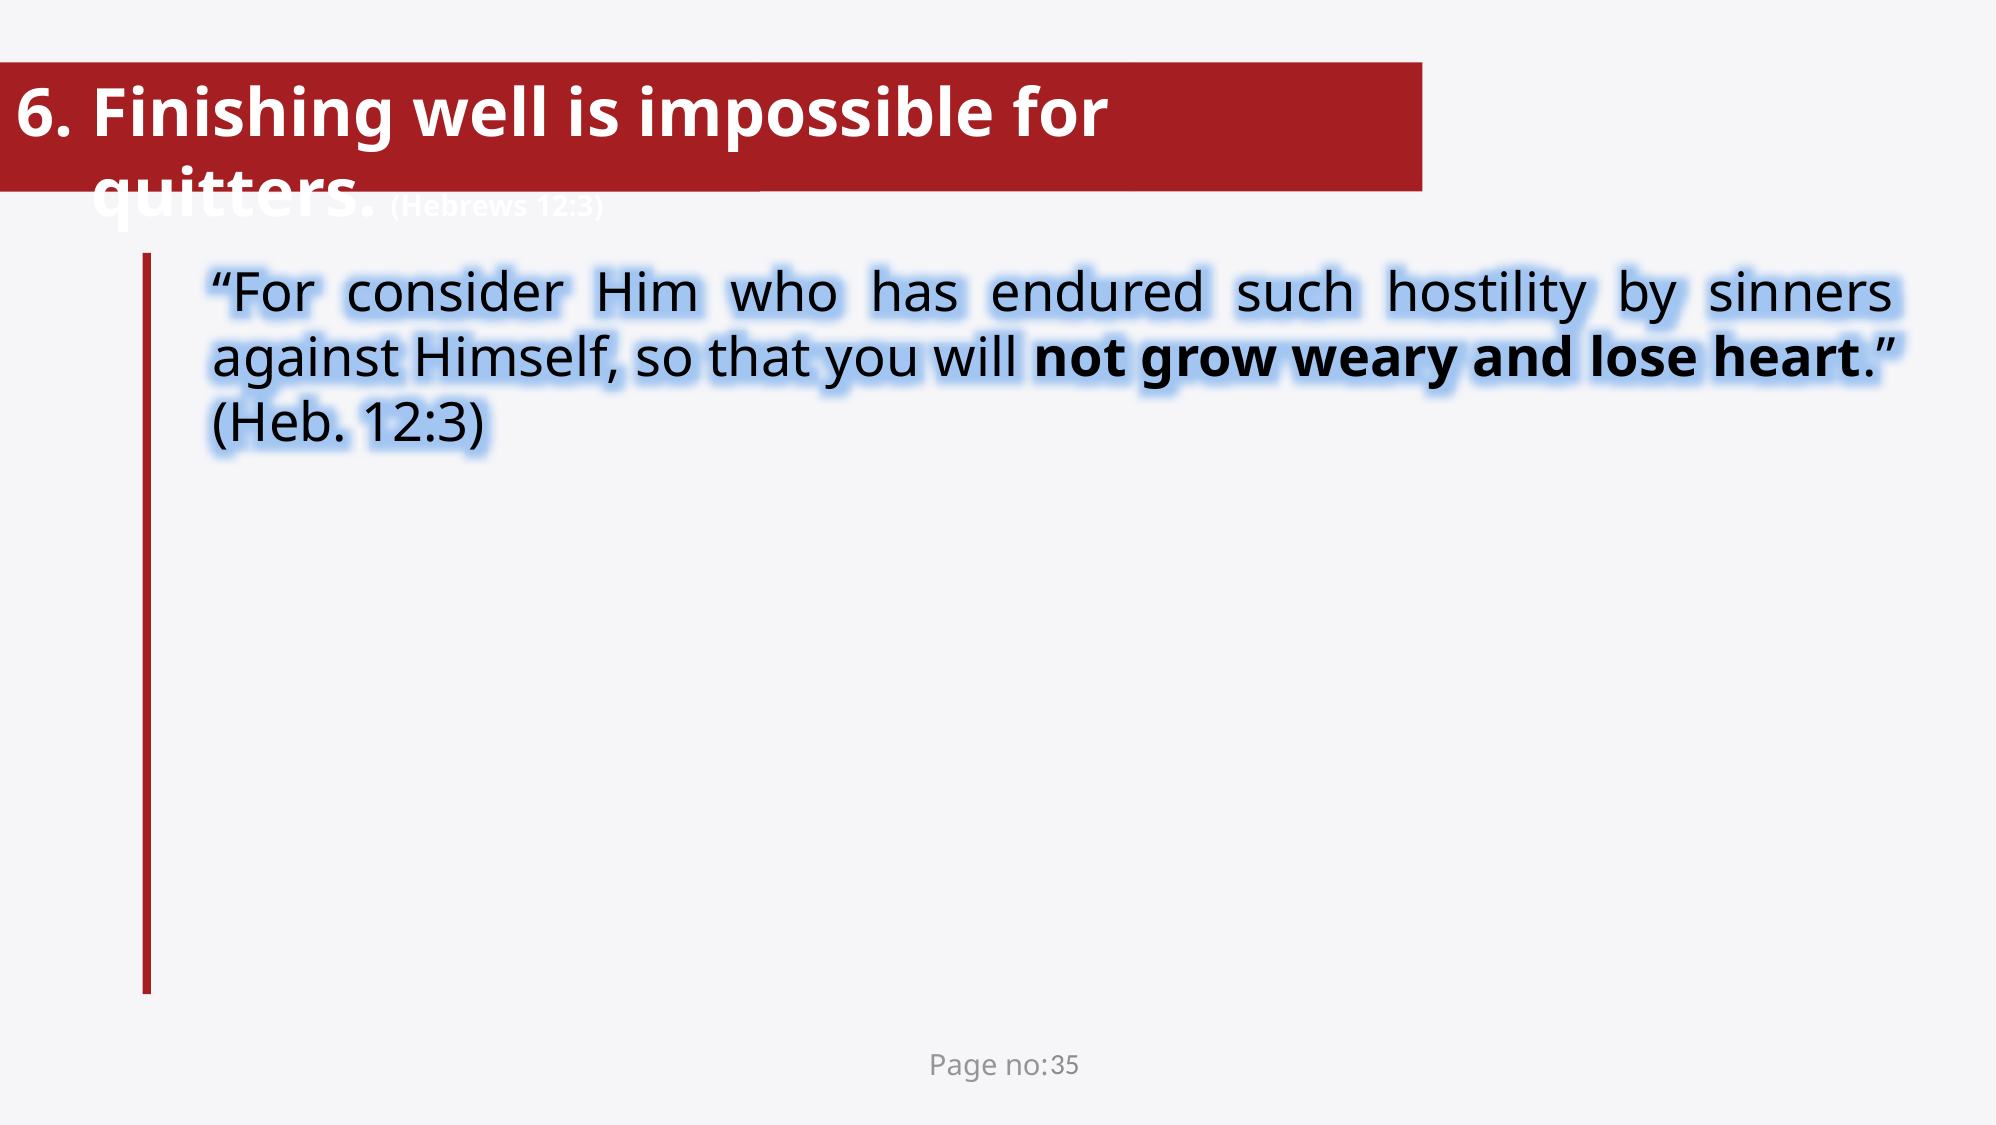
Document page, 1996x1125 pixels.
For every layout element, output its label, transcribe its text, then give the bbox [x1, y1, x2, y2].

text_box “For consider Him who has endured such hostility by sinners against Himself, so that you will not grow weary and lose heart.” (Heb. 12:3) [198, 249, 1911, 460]
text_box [1, 62, 1423, 194]
